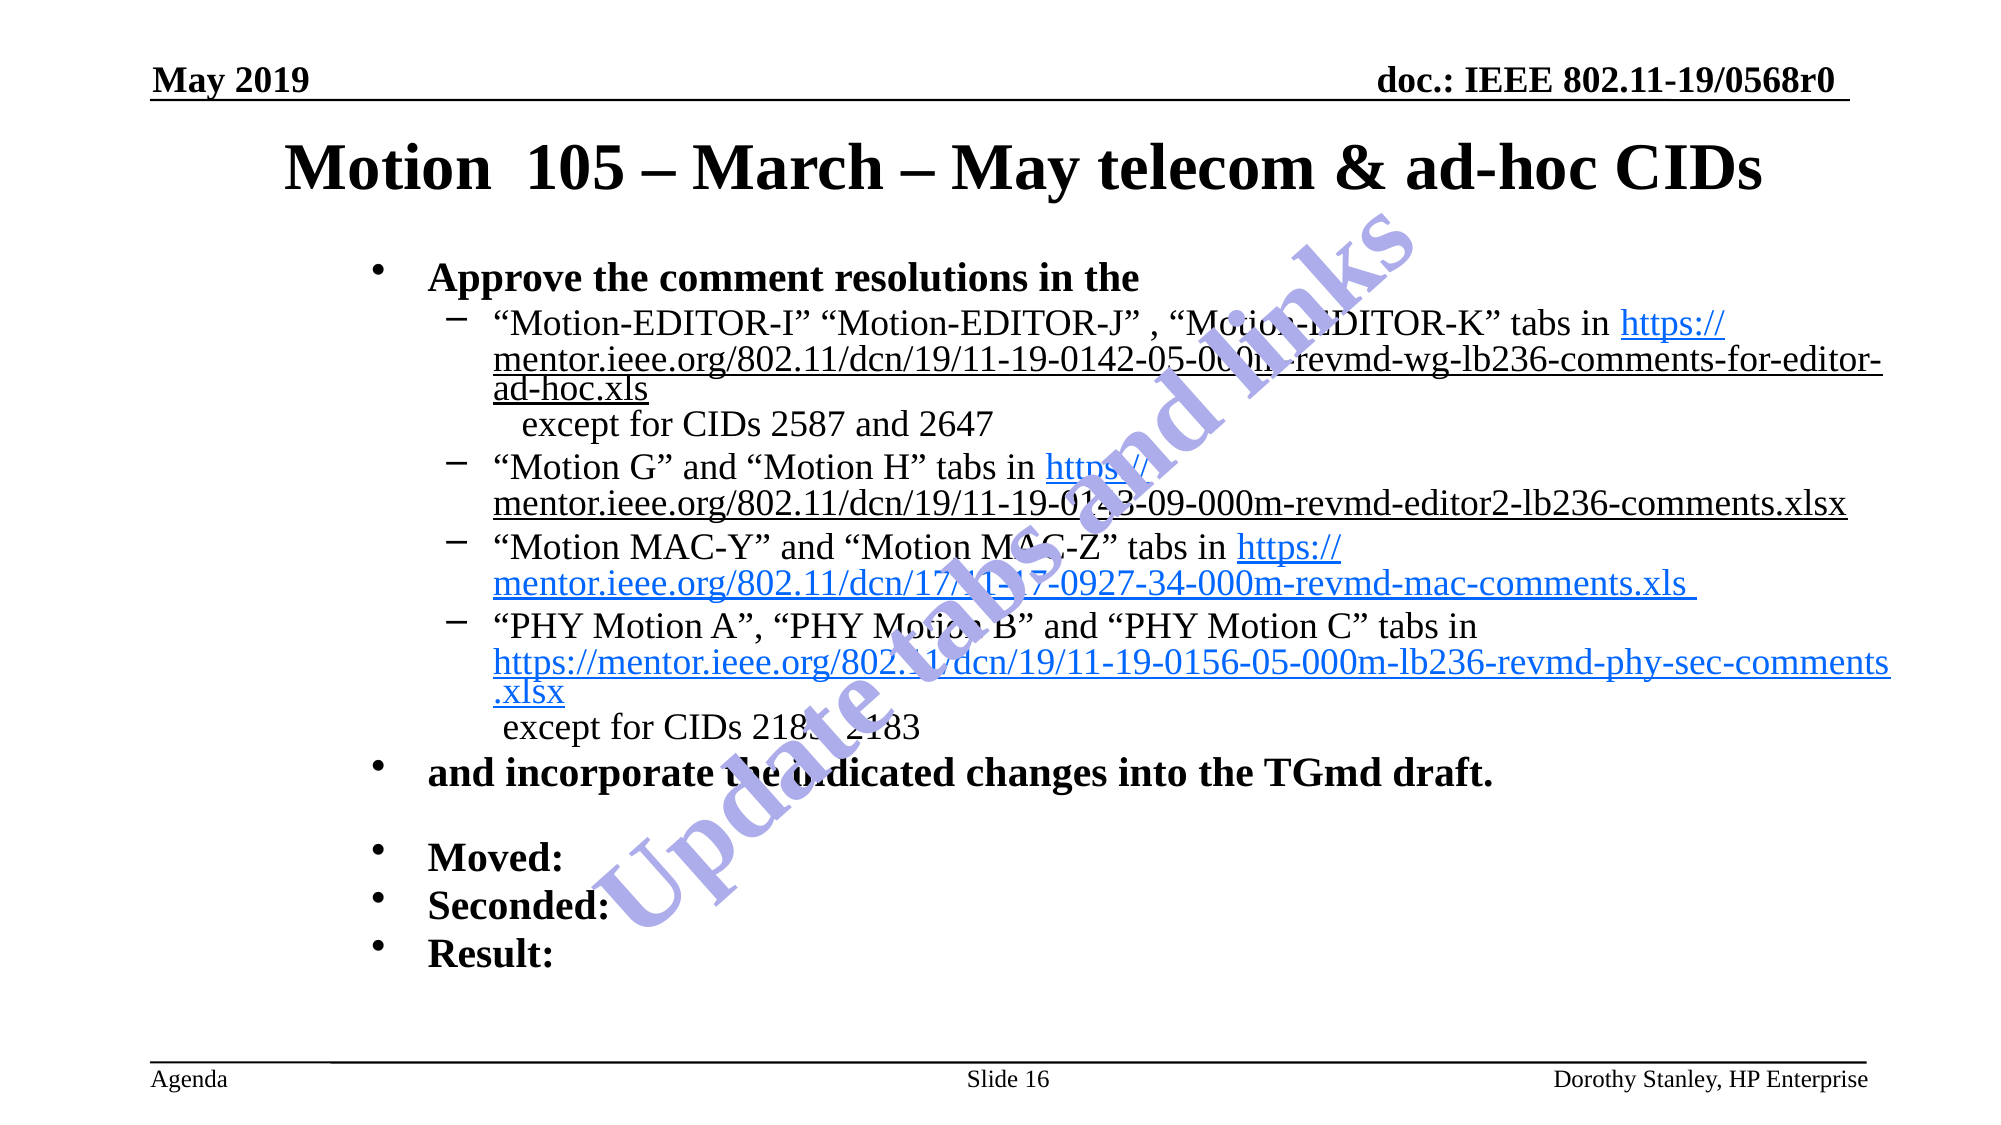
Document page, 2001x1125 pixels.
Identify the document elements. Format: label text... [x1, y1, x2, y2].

title Motion 105 – March – May telecom & ad-hoc CIDs [200, 75, 1850, 250]
text_box Update tabs and links [547, 147, 1452, 977]
footer Dorothy Stanley, HP Enterprise [1549, 1062, 1869, 1093]
list Approve the comment resolutions in the “Motion-EDITOR-I” “Motion-EDITOR-J” , “Motion-EDITOR-K” tabs in https://mentor.ieee.org/802.11/dcn/19/11-19-0142-05-000m-revmd-wg-lb236-comments-for-editor-ad-hoc.xls except for CIDs 2587 and 2647 “Motion G” and “Motion H” tabs in https://mentor.ieee.org/802.11/dcn/19/11-19-0143-09-000m-revmd-editor2-lb236-comments.xlsx “Motion MAC-Y” and “Motion MAC-Z” tabs in https://mentor.ieee.org/802.11/dcn/17/11-17-0927-34-000m-revmd-mac-comments.xls “PHY Motion A”, “PHY Motion B” and “PHY Motion C” tabs in https://mentor.ieee.org/802.11/dcn/19/11-19-0156-05-000m-lb236-revmd-phy-sec-comments.xlsx except for CIDs 2185, 2183 and incorporate the indicated changes into the TGmd draft. Moved: Seconded: Result: [356, 251, 1911, 1002]
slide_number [152, 54, 567, 100]
slide_number Slide 16 [966, 1062, 1051, 1093]
